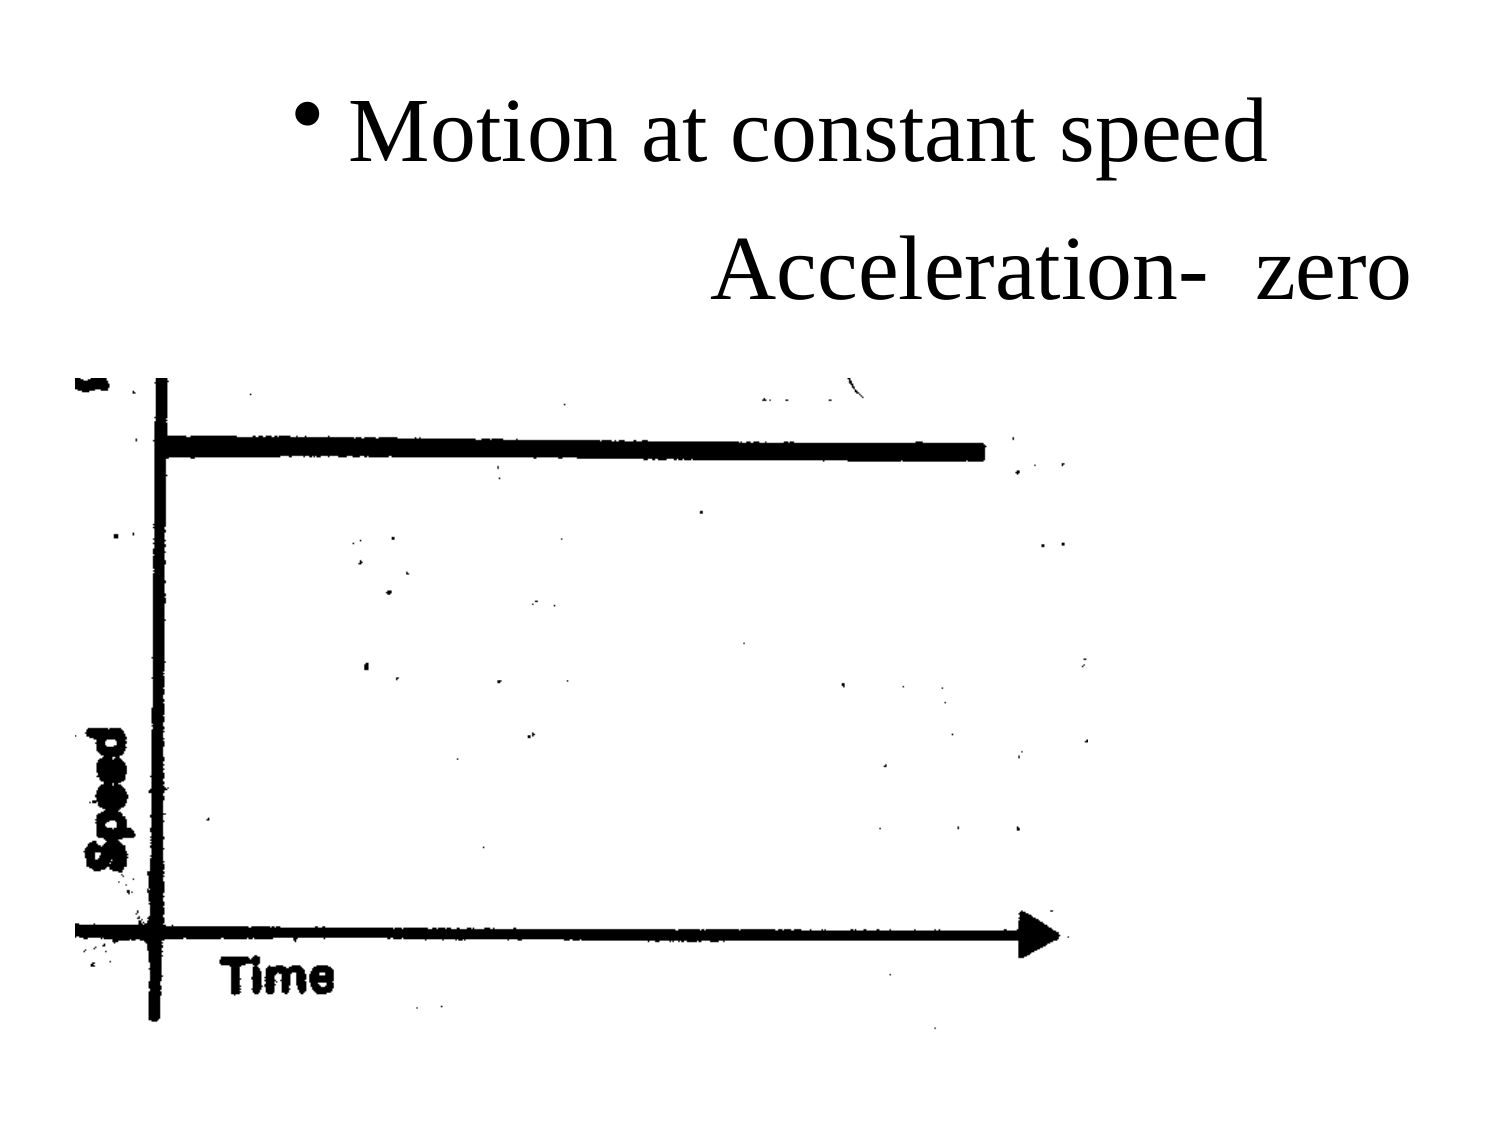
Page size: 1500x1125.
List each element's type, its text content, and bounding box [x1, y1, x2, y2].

title Acceleration- zero [687, 226, 1438, 338]
picture [74, 377, 1088, 1062]
list Motion at constant speed [112, 62, 1451, 226]
